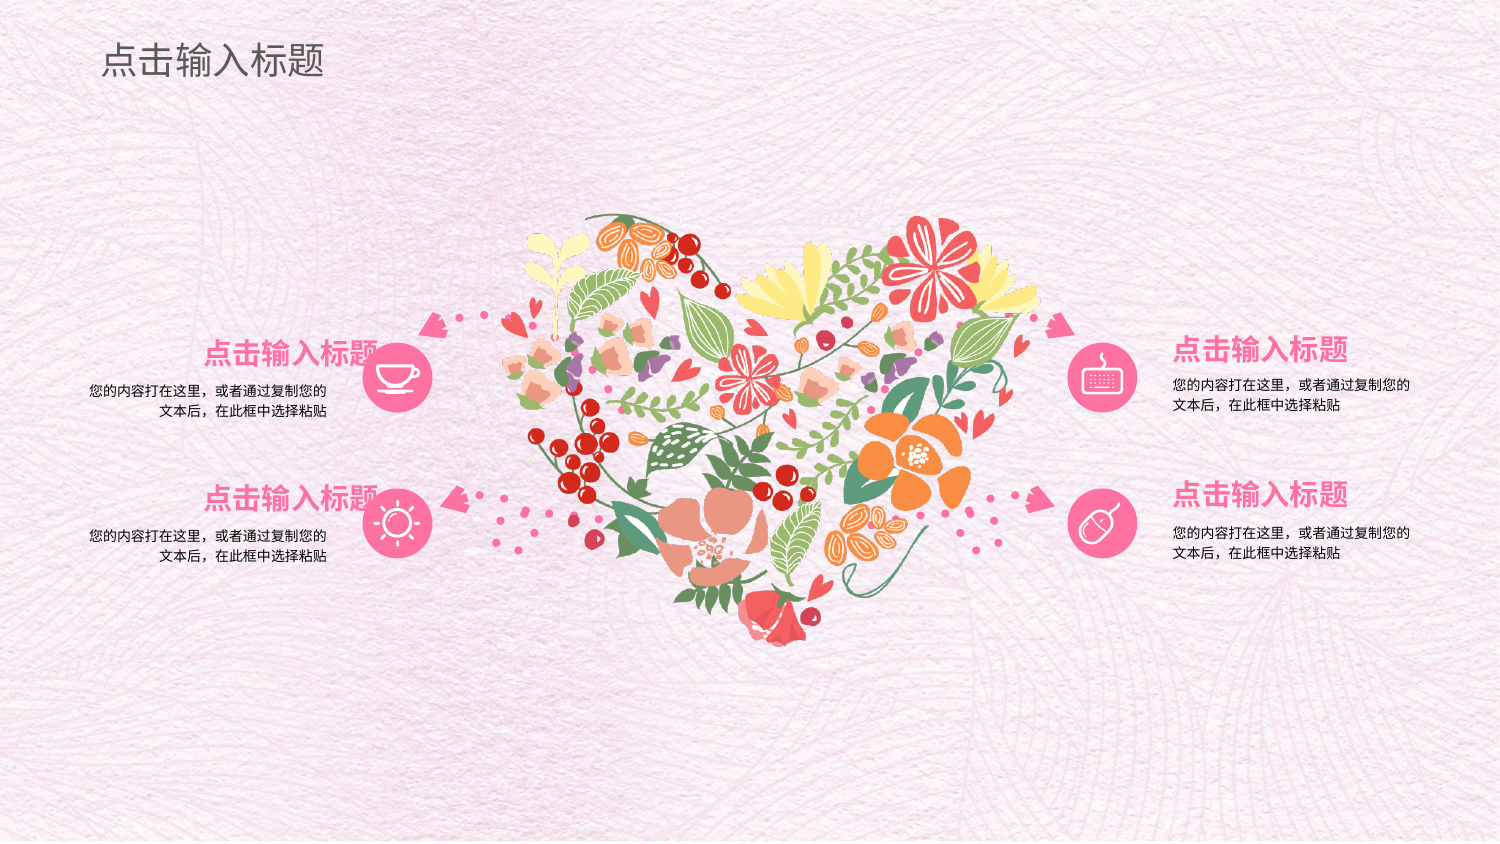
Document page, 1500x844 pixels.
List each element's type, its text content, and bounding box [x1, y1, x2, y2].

text_box 点击输入标题 [100, 28, 450, 91]
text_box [73, 330, 324, 441]
picture [0, 0, 1500, 844]
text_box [1142, 328, 1448, 428]
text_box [73, 475, 324, 586]
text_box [1142, 473, 1448, 577]
